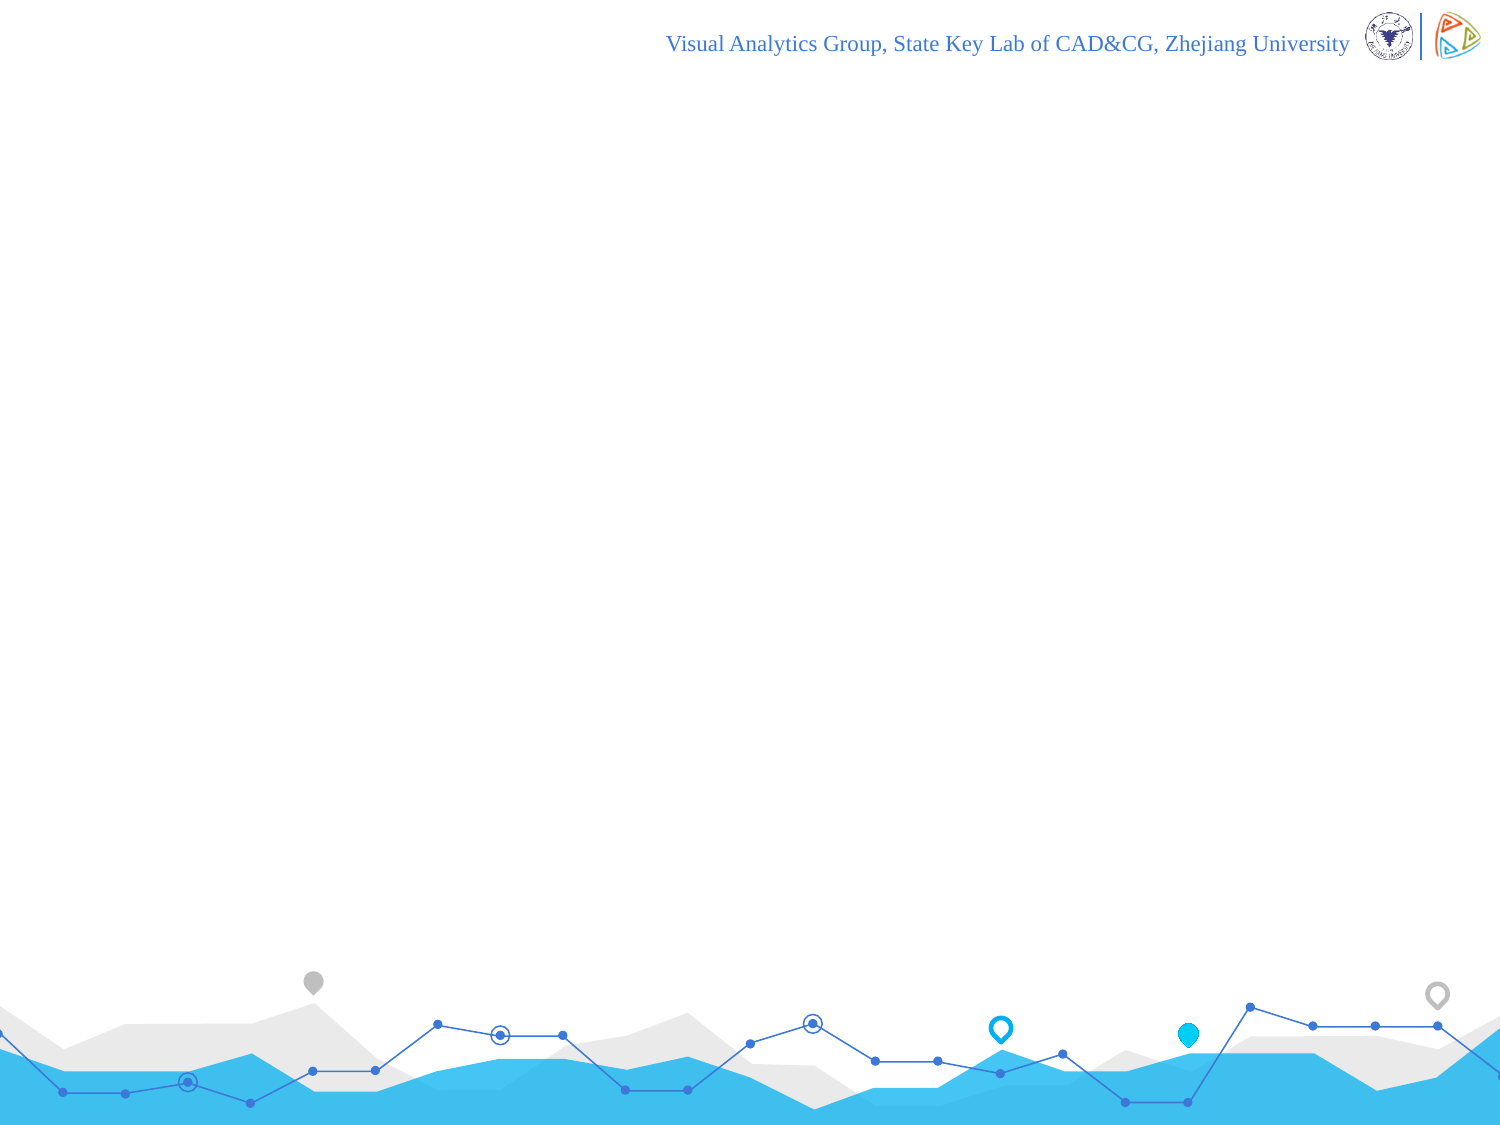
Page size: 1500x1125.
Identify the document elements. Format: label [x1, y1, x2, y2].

picture [1365, 12, 1413, 60]
picture [1434, 11, 1481, 59]
